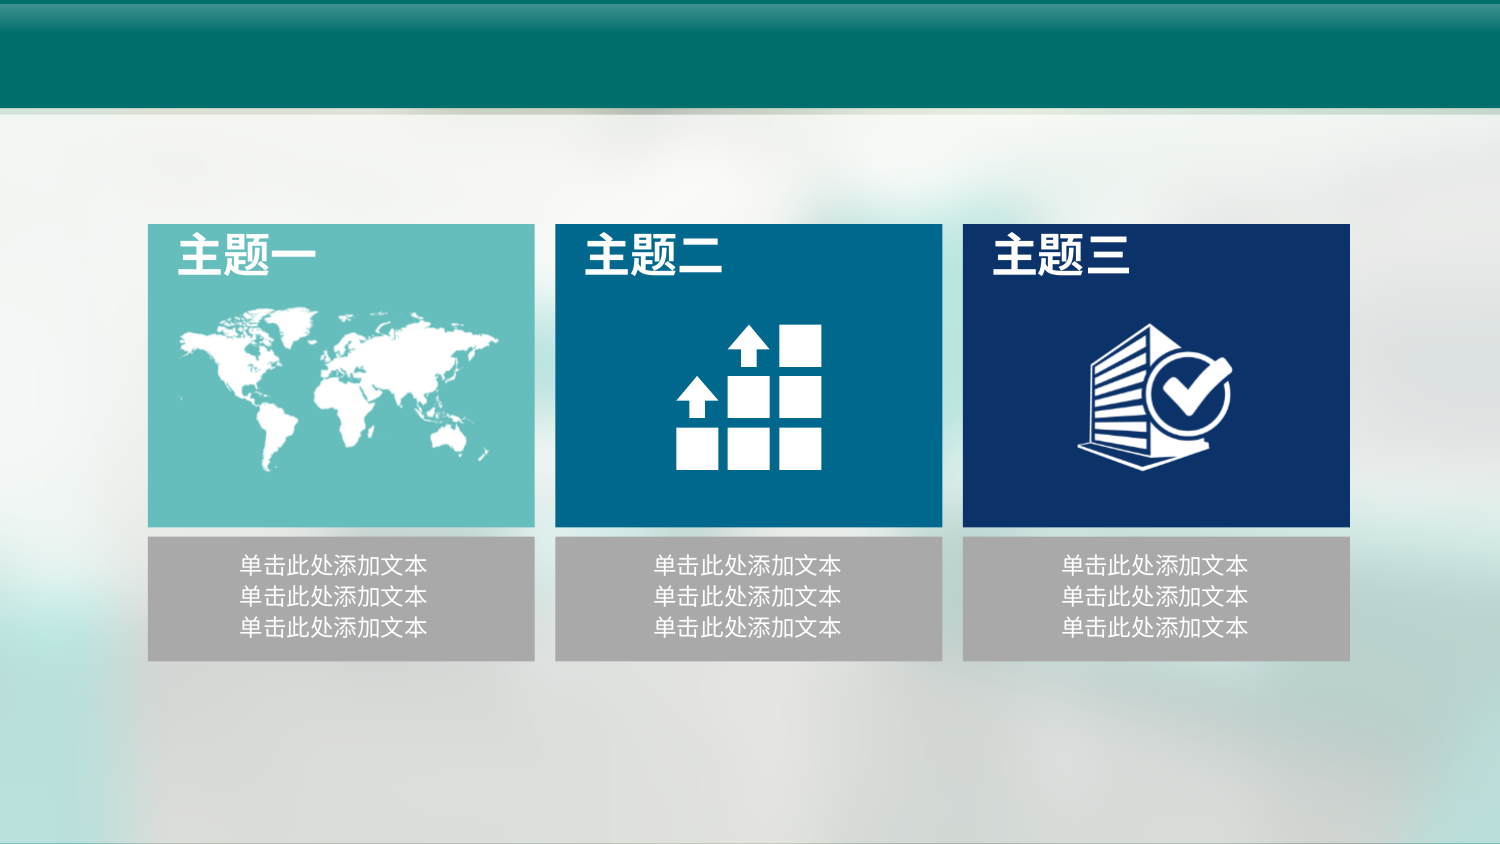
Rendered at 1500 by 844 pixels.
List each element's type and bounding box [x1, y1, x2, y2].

text_box [546, 224, 943, 689]
text_box [113, 224, 540, 689]
picture [0, 109, 1500, 114]
text_box [954, 224, 1350, 689]
